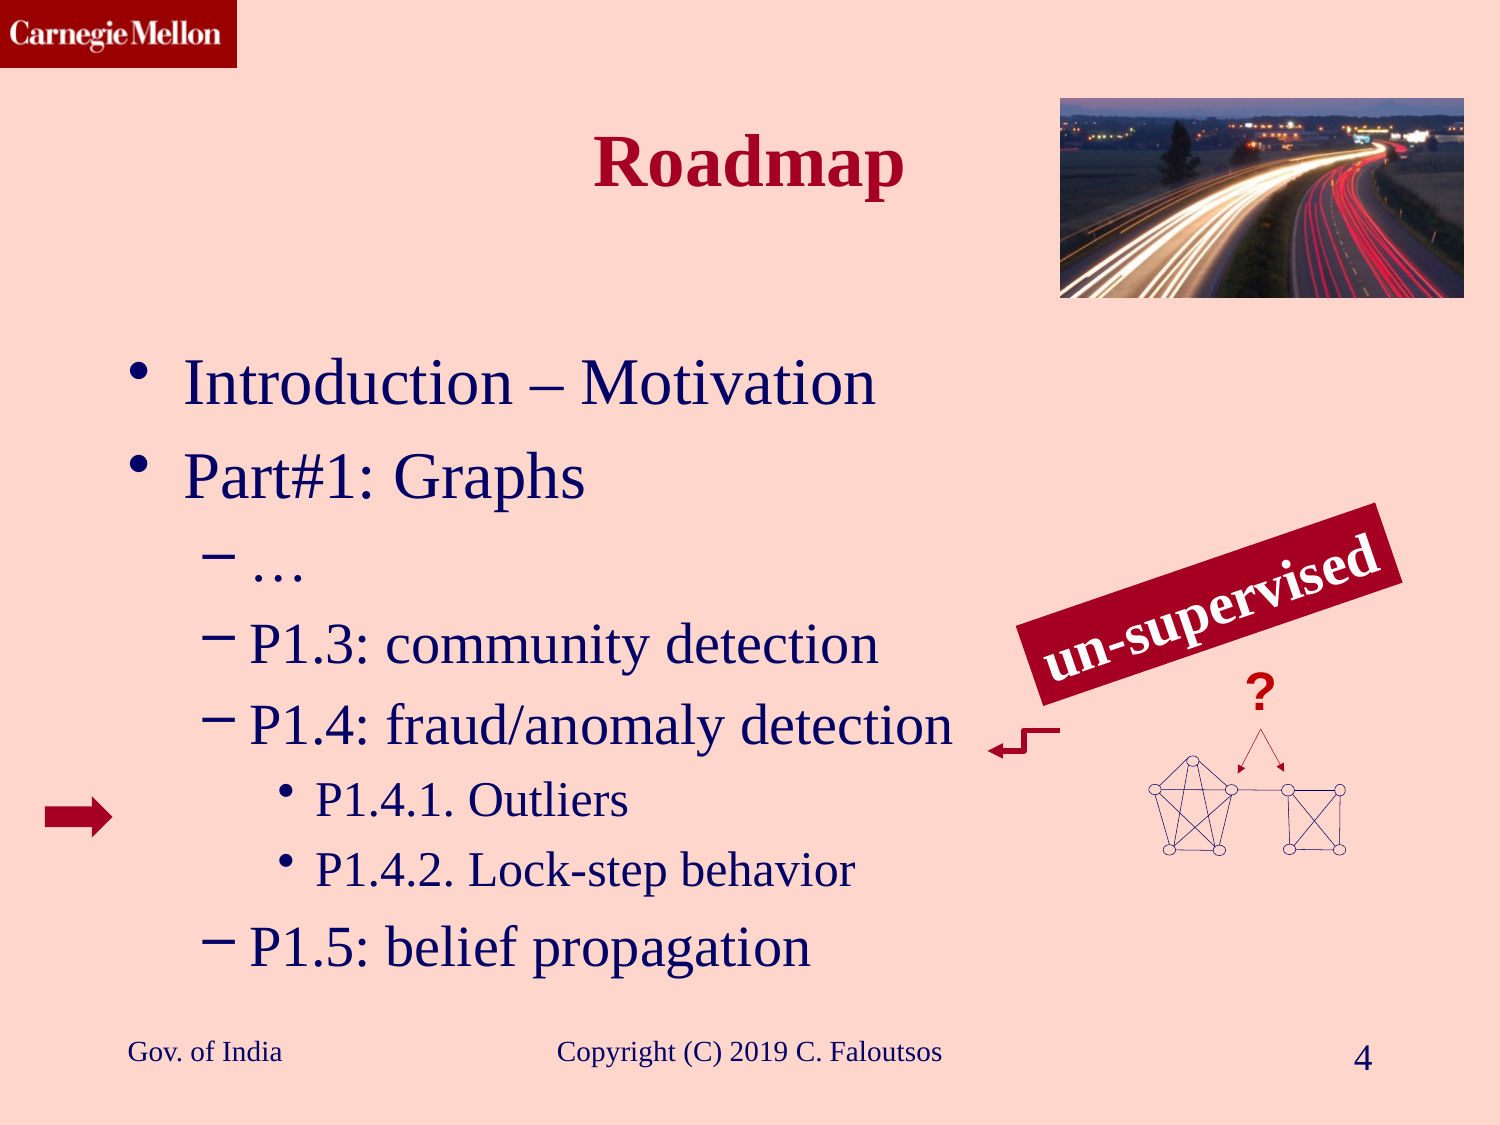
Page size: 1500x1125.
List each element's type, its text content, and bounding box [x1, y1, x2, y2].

picture [1060, 98, 1464, 299]
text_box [1237, 729, 1259, 774]
title Roadmap [112, 99, 1058, 213]
text_box un-supervised [1015, 502, 1403, 707]
slide_number Gov. of India [112, 1024, 426, 1101]
text_box [44, 796, 113, 838]
text_box ? [1229, 649, 1293, 729]
slide_number 4 [1074, 1024, 1388, 1101]
list Introduction – Motivation Part#1: Graphs … P1.3: community detection P1.4: fraud/anomaly detection P1.4.1. Outliers P1.4.2. Lock-step behavior P1.5: belief propagation [112, 237, 1388, 1001]
footer Copyright (C) 2019 C. Faloutsos [512, 1024, 988, 1101]
picture [0, 0, 237, 68]
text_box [1148, 755, 1346, 856]
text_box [987, 729, 1061, 752]
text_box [1260, 729, 1285, 772]
